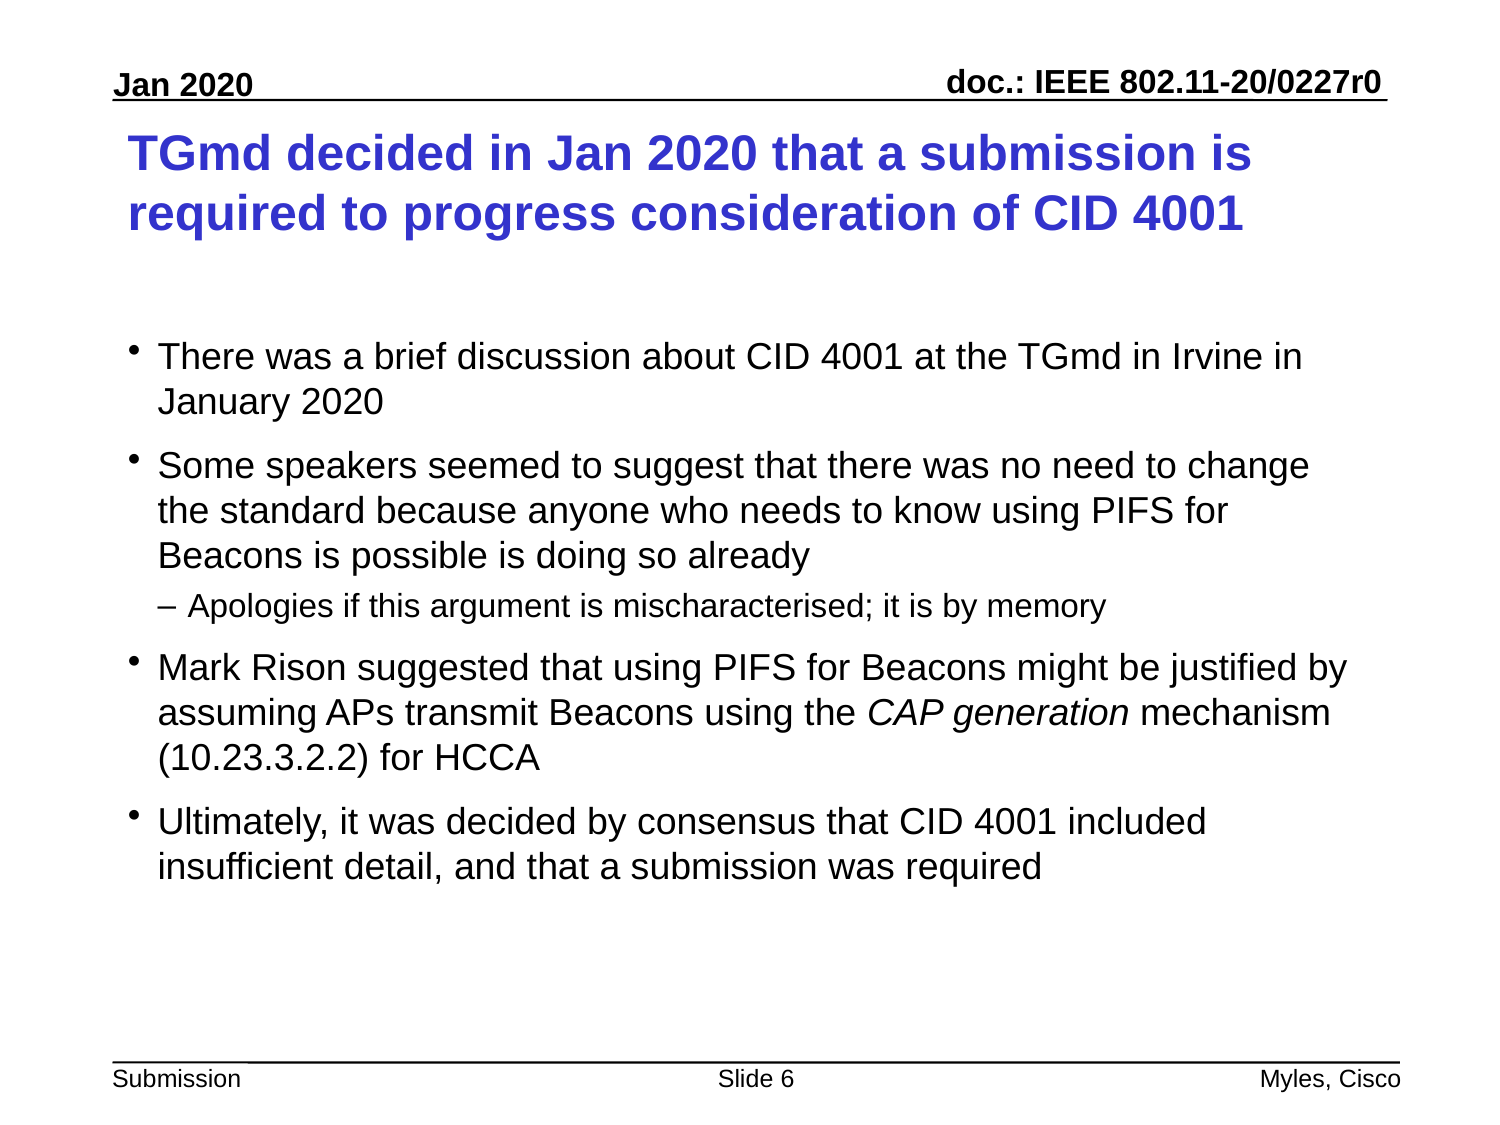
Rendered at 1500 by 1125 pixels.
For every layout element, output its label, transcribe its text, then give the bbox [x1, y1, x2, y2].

title TGmd decided in Jan 2020 that a submission is required to progress consideration of CID 4001 [112, 112, 1388, 288]
list There was a brief discussion about CID 4001 at the TGmd in Irvine in January 2020 Some speakers seemed to suggest that there was no need to change the standard because anyone who needs to know using PIFS for Beacons is possible is doing so already Apologies if this argument is mischaracterised; it is by memory Mark Rison suggested that using PIFS for Beacons might be justified by assuming APs transmit Beacons using the CAP generation mechanism (10.23.3.2.2) for HCCA Ultimately, it was decided by consensus that CID 4001 included insufficient detail, and that a submission was required [112, 324, 1388, 1000]
slide_number Slide 6 [709, 1061, 803, 1093]
footer Myles, Cisco [1258, 1061, 1402, 1093]
